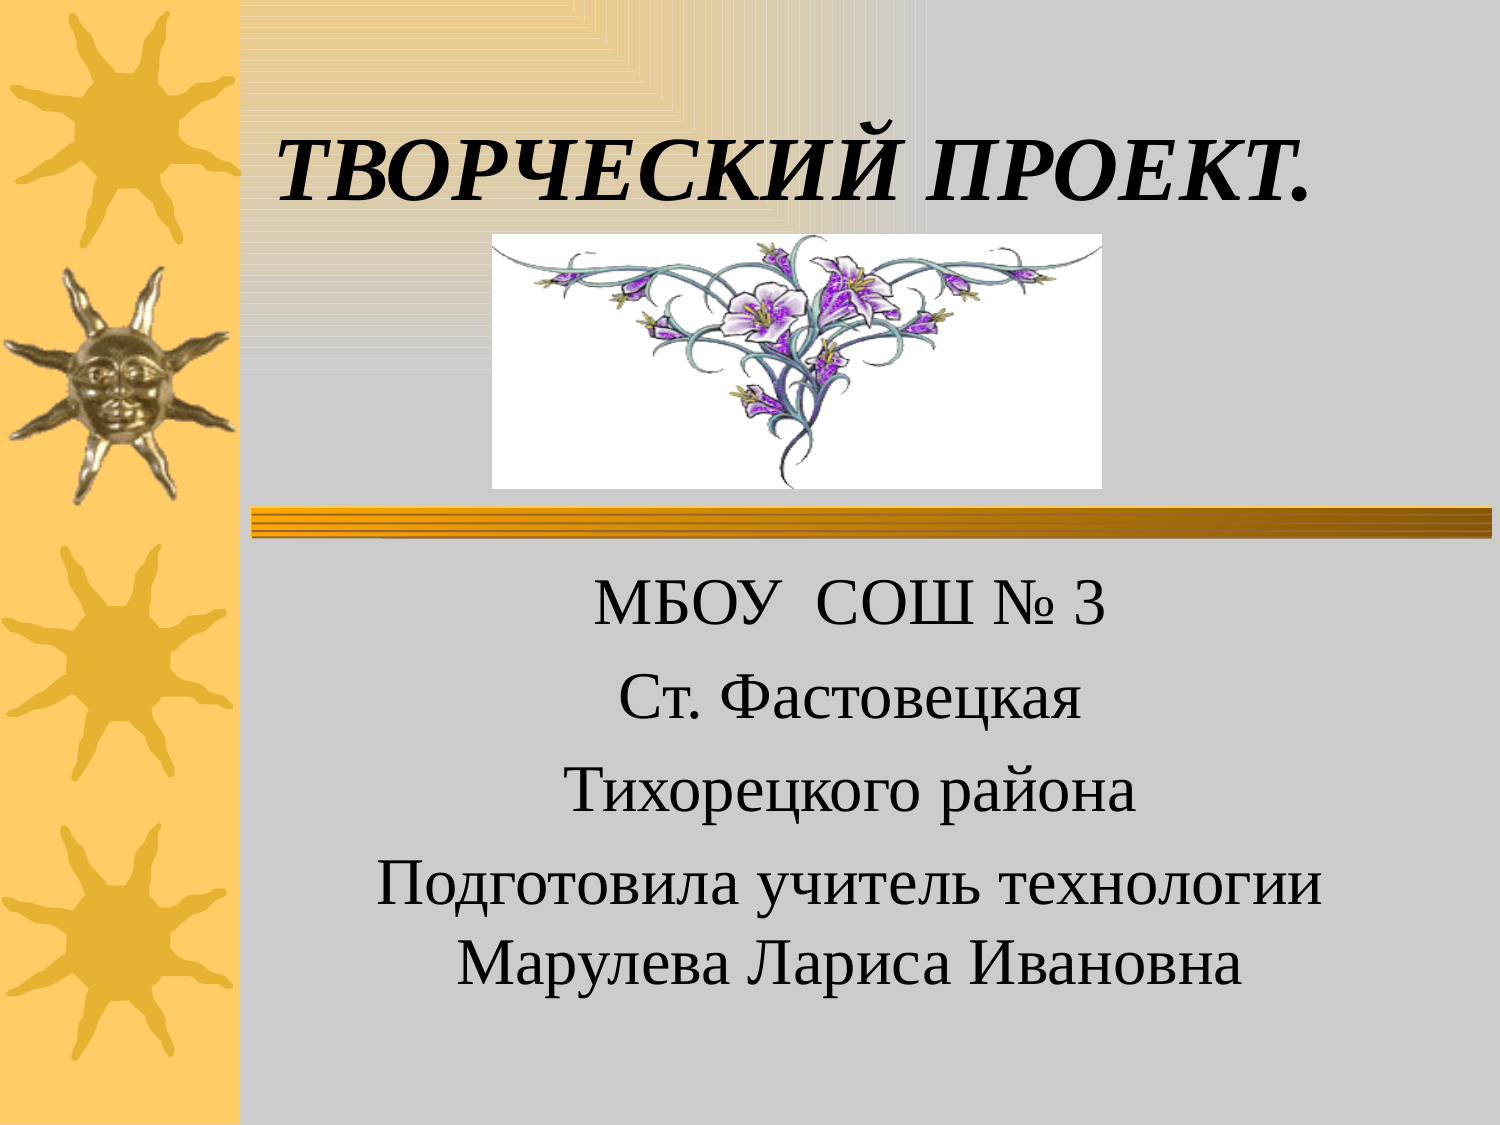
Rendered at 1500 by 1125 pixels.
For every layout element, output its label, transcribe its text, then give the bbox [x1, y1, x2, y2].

picture [491, 234, 1102, 490]
subtitle МБОУ СОШ № 3 Ст. Фастовецкая Тихорецкого района Подготовила учитель технологии Марулева Лариса Ивановна [241, 550, 1459, 1083]
title Творческий проект. [257, 70, 1471, 259]
picture [0, 263, 240, 510]
